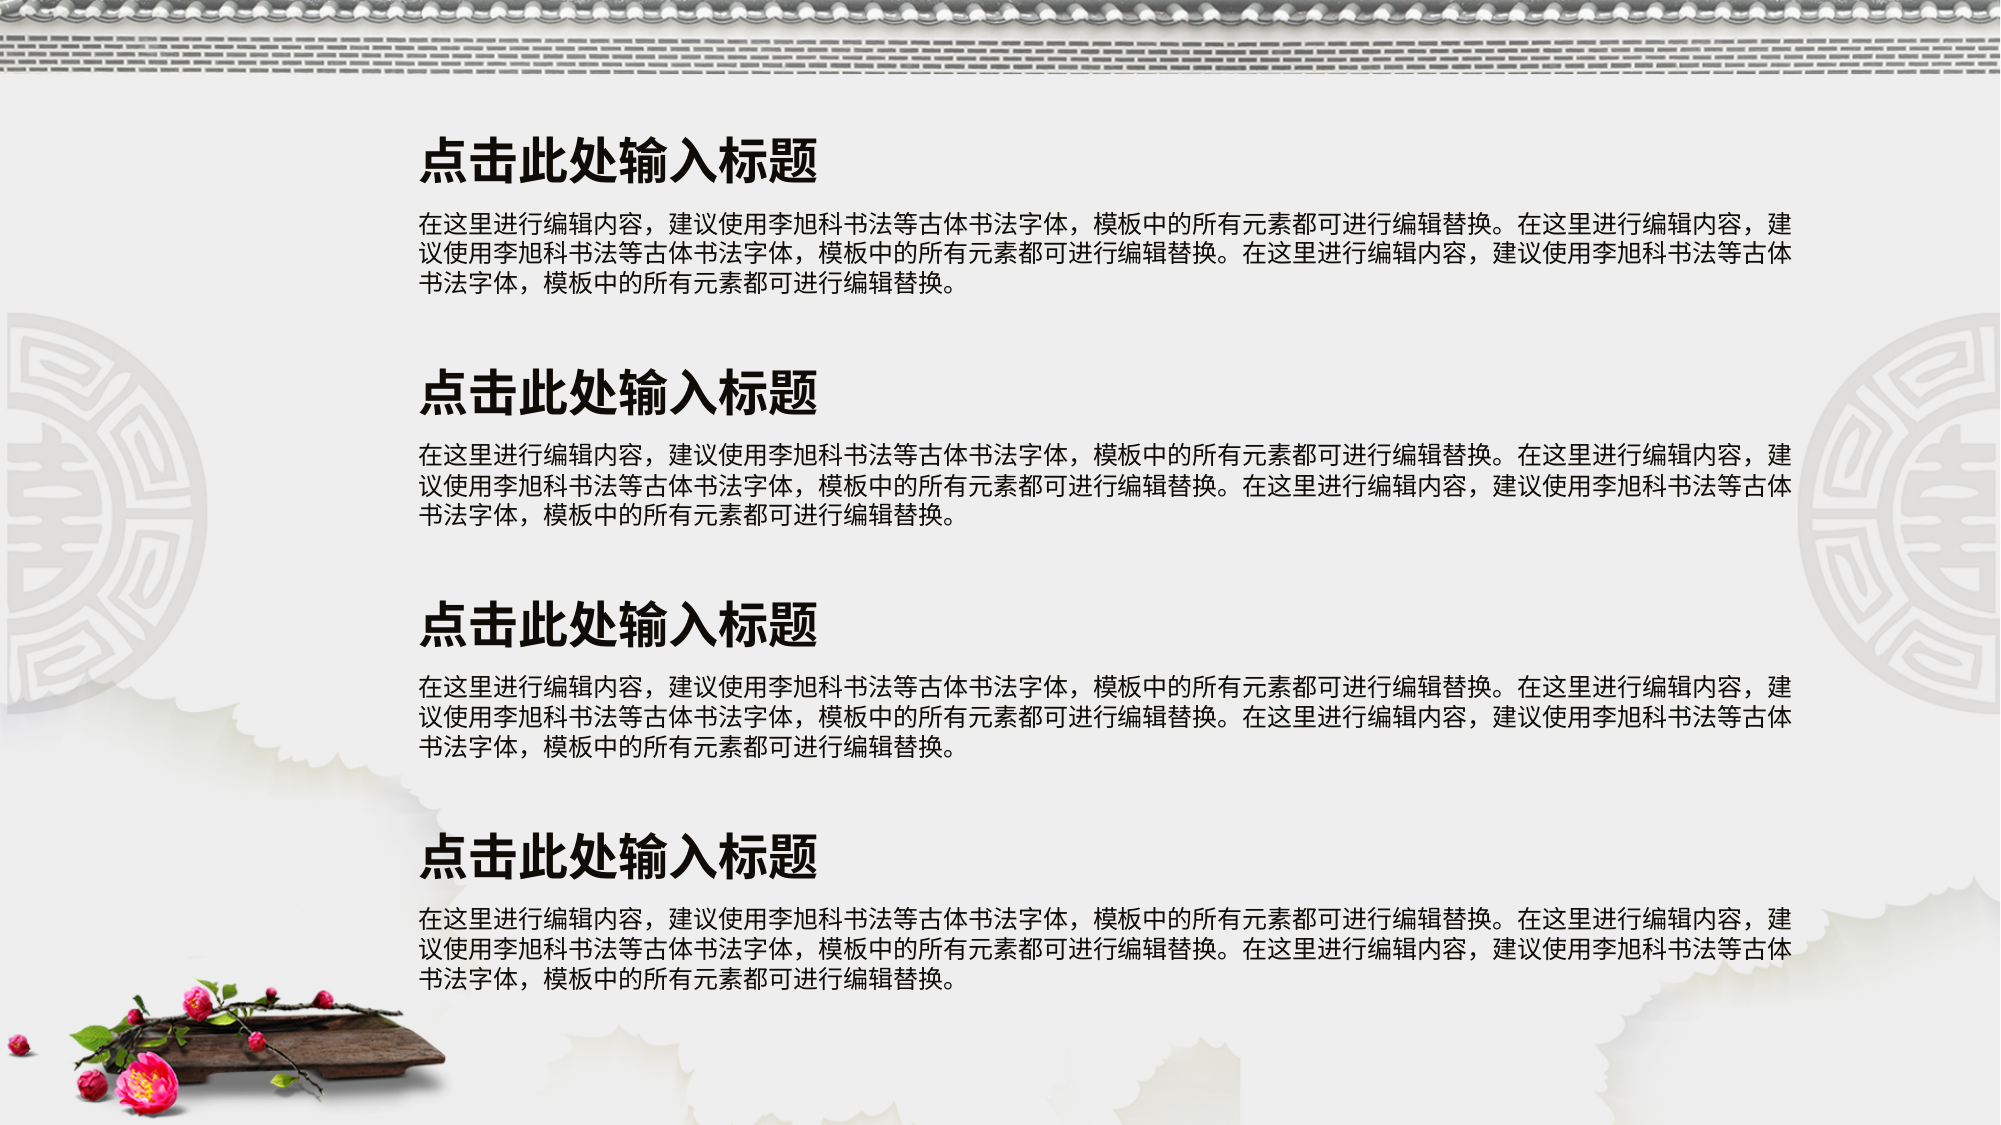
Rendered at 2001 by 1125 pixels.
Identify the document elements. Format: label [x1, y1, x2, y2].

text_box [403, 354, 1819, 539]
text_box [403, 122, 1819, 307]
picture [0, 0, 2001, 1125]
text_box [403, 818, 1819, 1003]
text_box [403, 586, 1819, 771]
